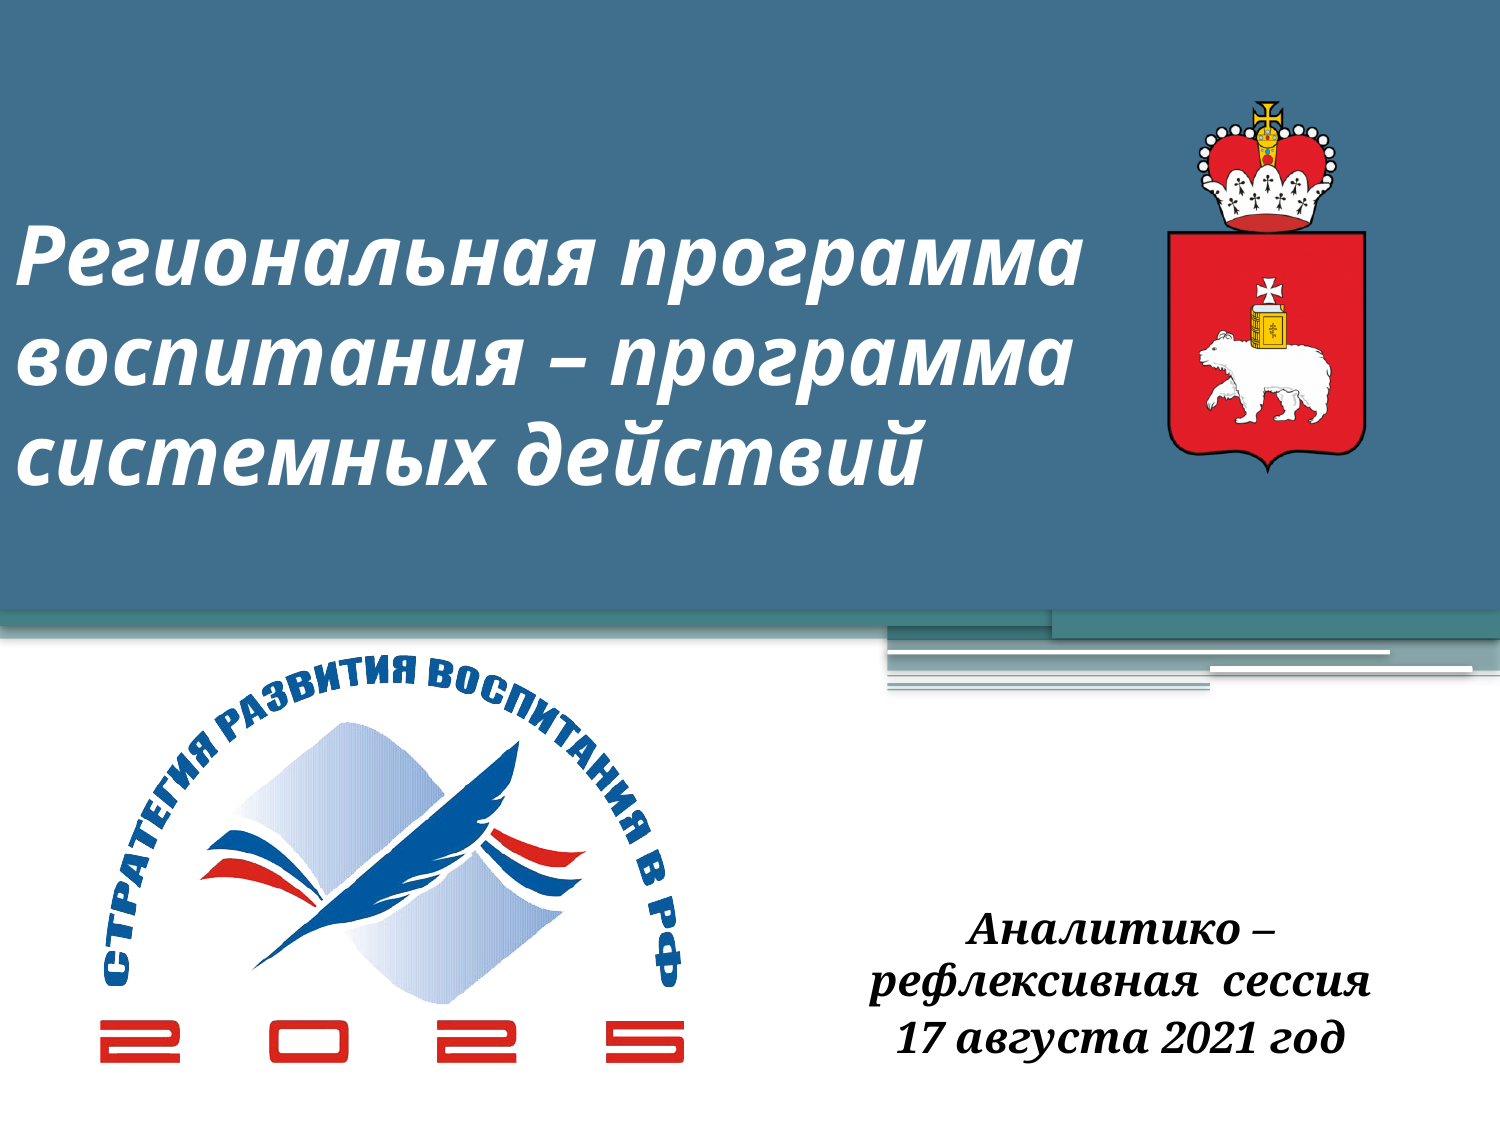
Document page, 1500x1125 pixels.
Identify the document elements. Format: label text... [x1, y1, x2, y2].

picture [1080, 101, 1453, 475]
subtitle Аналитико – рефлексивная сессия 17 августа 2021 год [785, 893, 1447, 1071]
title Региональная программа воспитания – программа системных действий [0, 0, 1500, 610]
picture [100, 644, 684, 1064]
